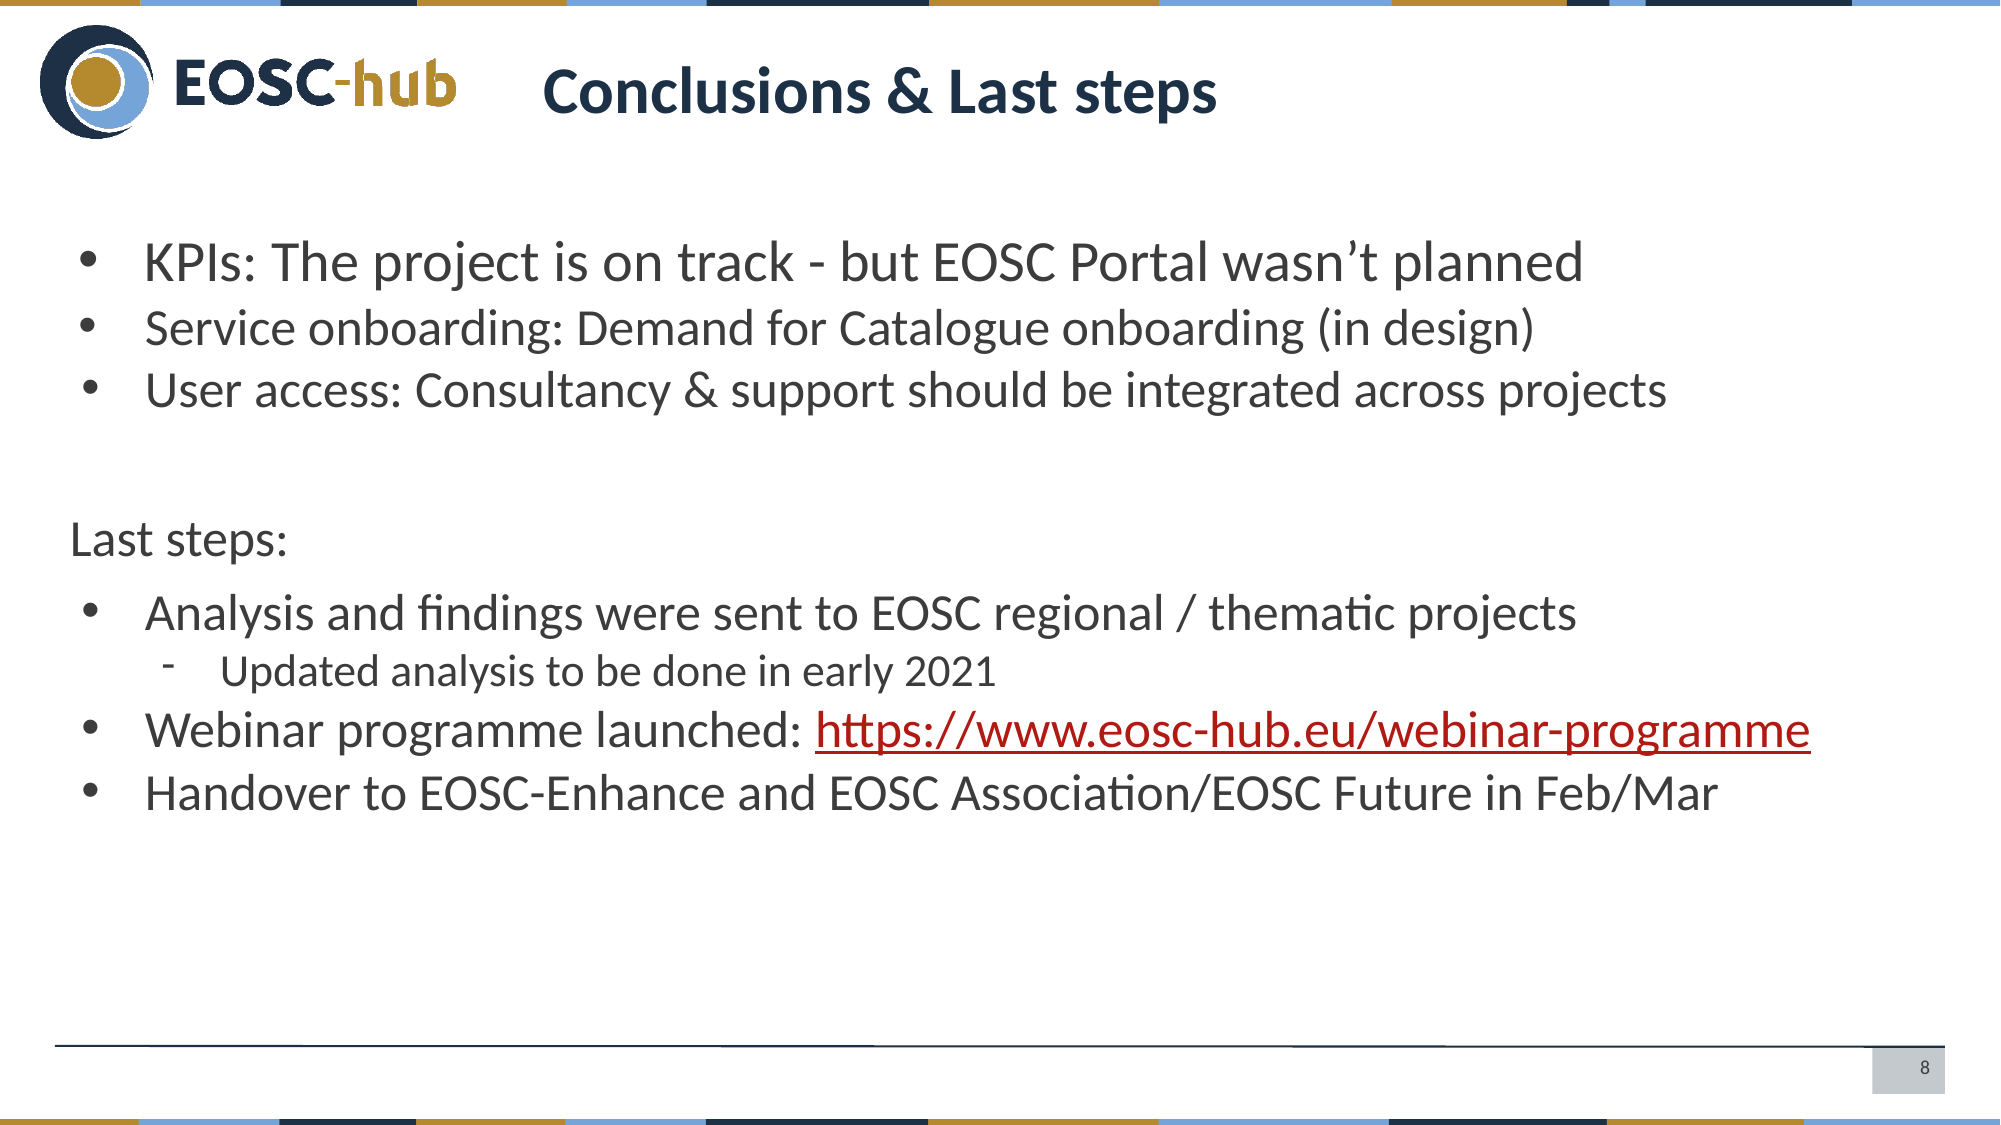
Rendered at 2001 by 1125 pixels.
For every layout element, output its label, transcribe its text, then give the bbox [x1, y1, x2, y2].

picture [17, 19, 479, 144]
picture [0, 1119, 2000, 1125]
list Conclusions & Last steps [528, 31, 1945, 167]
list KPIs: The project is on track - but EOSC Portal wasn’t planned Service onboarding: Demand for Catalogue onboarding (in design) User access: Consultancy & support should be integrated across projects Last steps: Analysis and findings were sent to EOSC regional / thematic projects Updated analysis to be done in early 2021 Webinar programme launched: https://www.eosc-hub.eu/webinar-programme Handover to EOSC-Enhance and EOSC Association/EOSC Future in Feb/Mar [55, 208, 1945, 1005]
slide_number ‹#› [1433, 1046, 1945, 1094]
